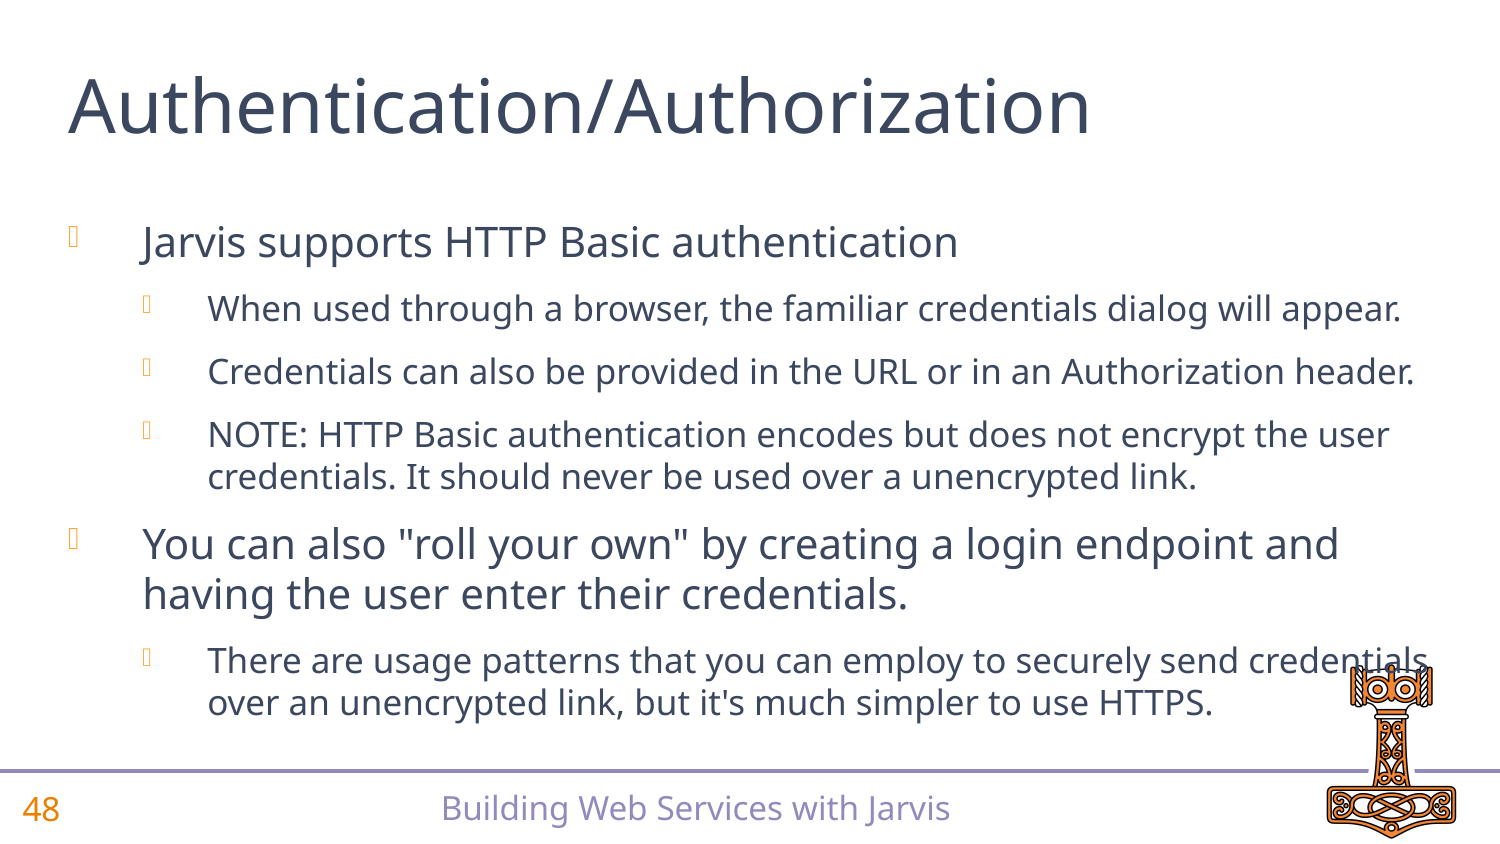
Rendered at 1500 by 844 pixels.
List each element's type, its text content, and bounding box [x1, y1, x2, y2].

title Authentication/Authorization [53, 43, 1203, 157]
picture [360, 217, 1008, 675]
list Jarvis supports HTTP Basic authentication When used through a browser, the familiar credentials dialog will appear. Credentials can also be provided in the URL or in an Authorization header. NOTE: HTTP Basic authentication encodes but does not encrypt the user credentials. It should never be used over a unencrypted link. You can also "roll your own" by creating a login endpoint and having the user enter their credentials. There are usage patterns that you can employ to securely send credentials over an unencrypted link, but it's much simpler to use HTTPS. [53, 207, 1447, 740]
picture [1320, 655, 1461, 844]
